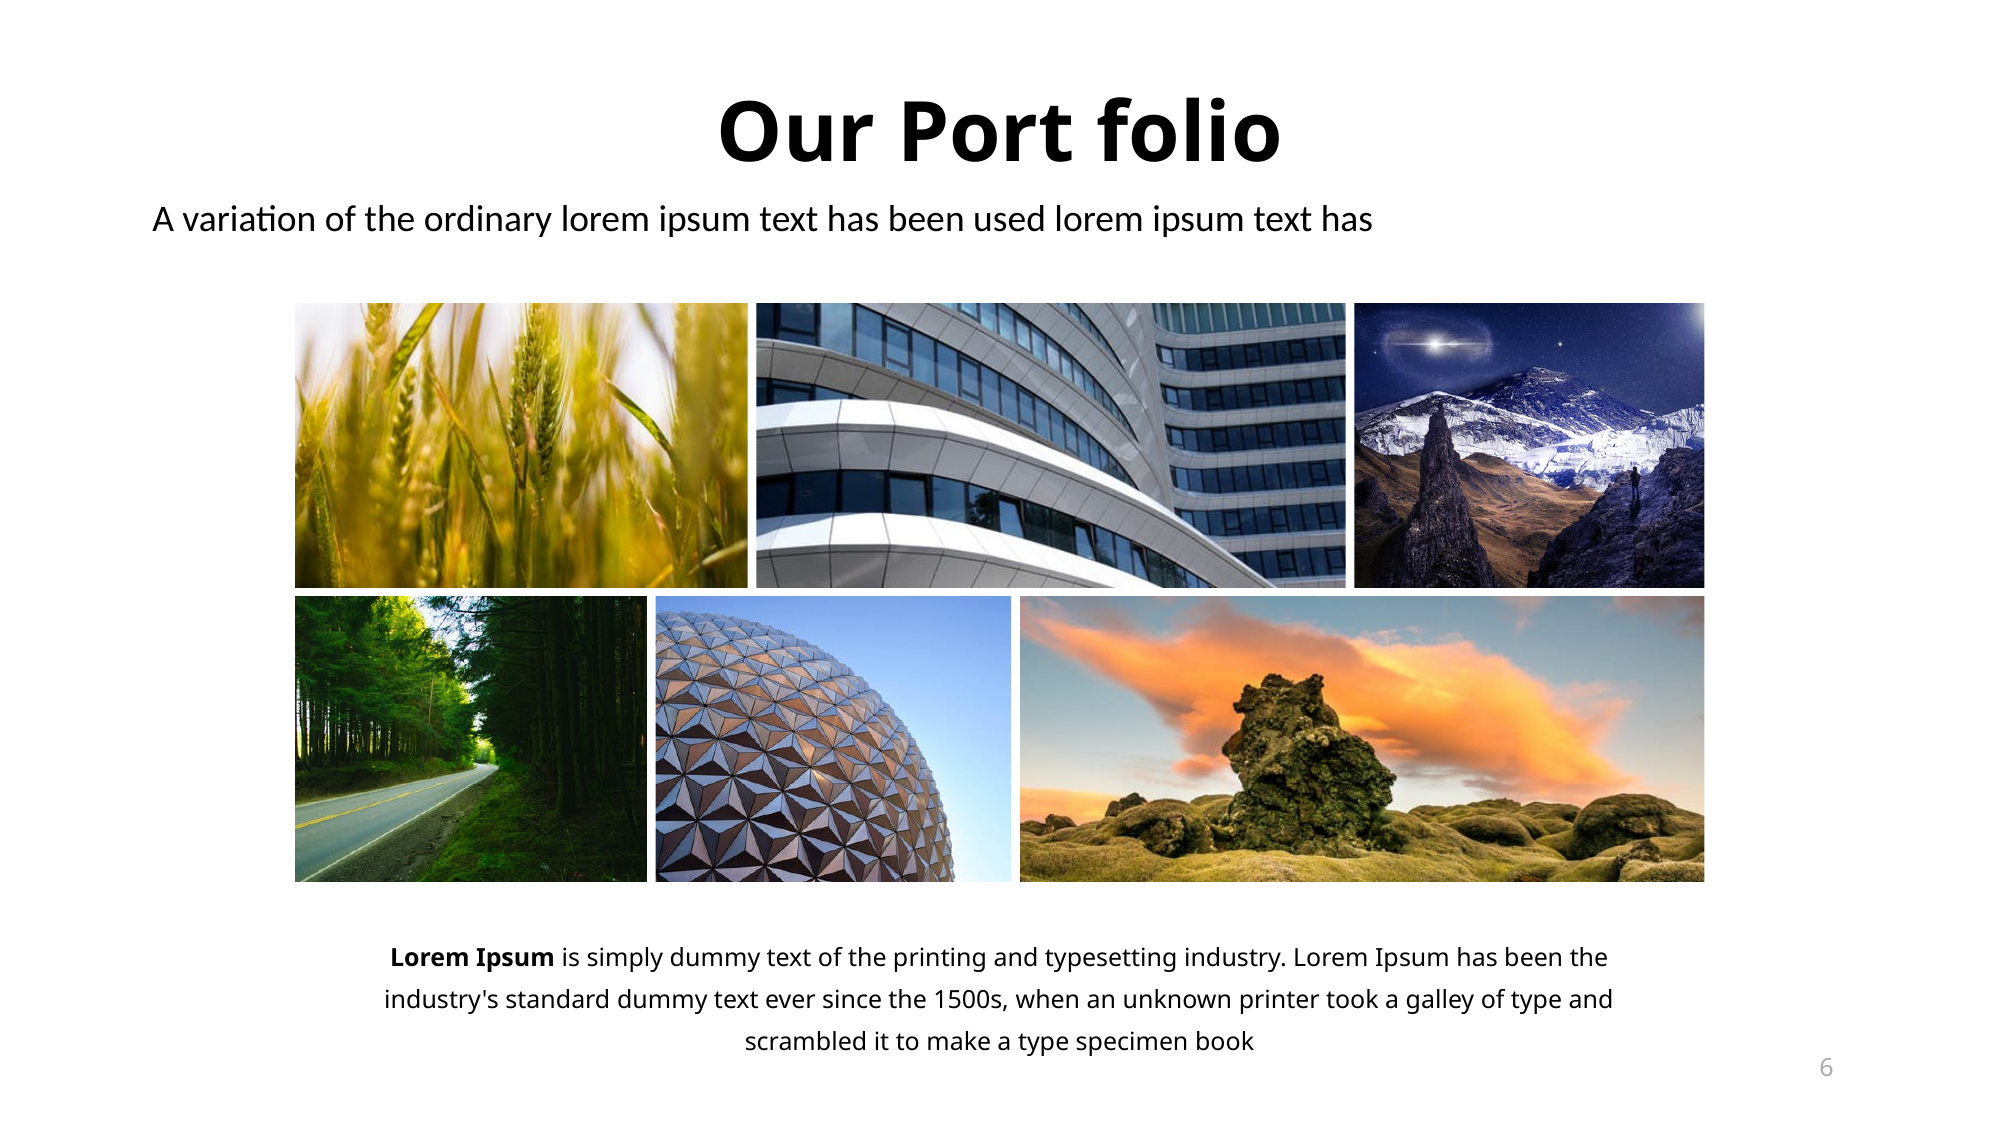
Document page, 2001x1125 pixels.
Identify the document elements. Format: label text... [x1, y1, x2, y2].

picture [655, 596, 1012, 882]
text_box Lorem Ipsum is simply dummy text of the printing and typesetting industry. Lorem Ipsum has been the industry's standard dummy text ever since the 1500s, when an unknown printer took a galley of type and scrambled it to make a type specimen book [352, 922, 1647, 1063]
slide_number 6 [1790, 1042, 1863, 1094]
picture [1020, 596, 1705, 882]
picture [1354, 303, 1705, 588]
picture [294, 303, 748, 588]
title Our Port folio [137, 78, 1863, 186]
picture [756, 303, 1346, 588]
subtitle A variation of the ordinary lorem ipsum text has been used lorem ipsum text has [137, 186, 1863, 227]
picture [294, 596, 647, 882]
